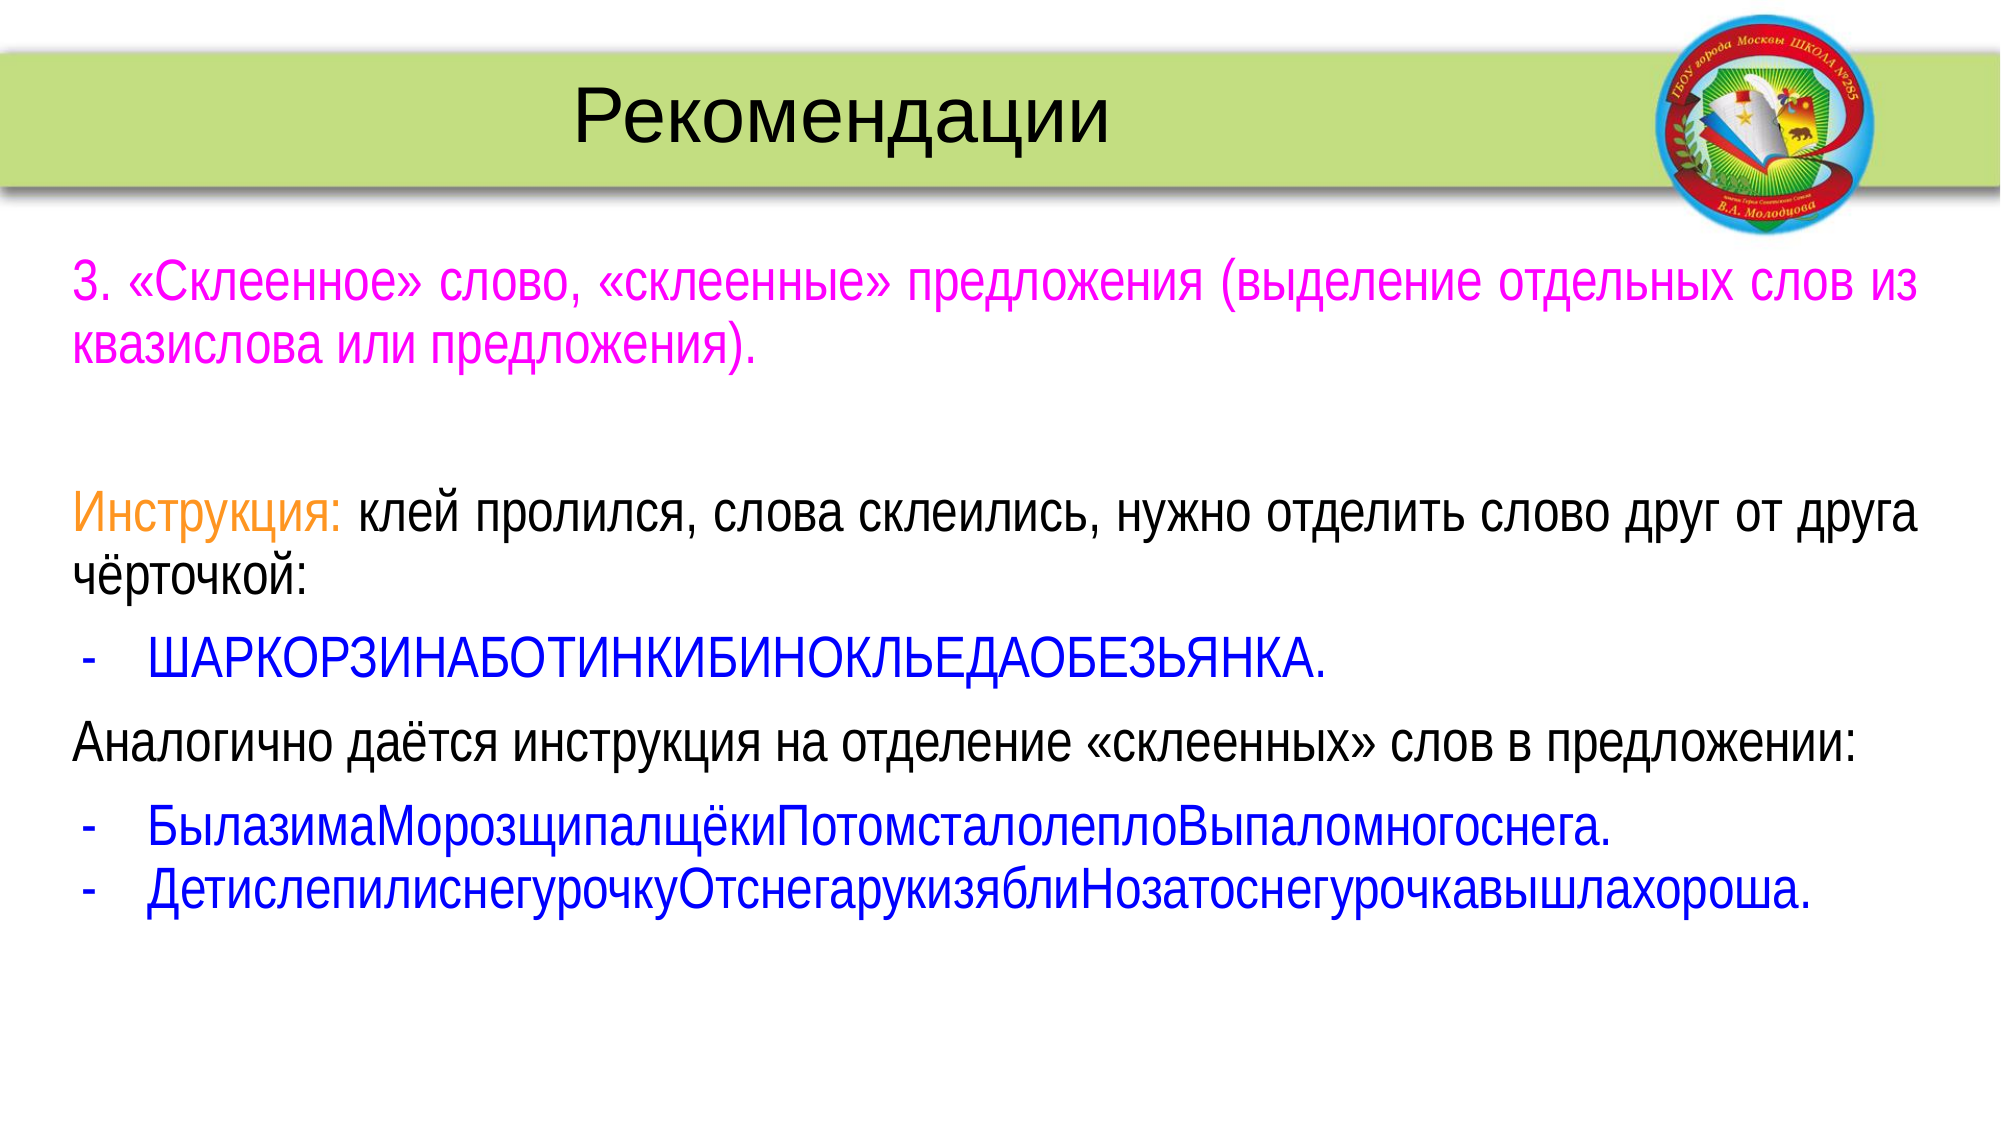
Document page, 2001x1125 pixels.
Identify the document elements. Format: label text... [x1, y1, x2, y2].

picture [0, 0, 2001, 1125]
list 3. «Склеенное» слово, «склеенные» предложения (выделение отдельных слов из квазислова или предложения). Инструкция: клей пролился, слова склеились, нужно отделить слово друг от друга чёрточкой: ШАРКОРЗИНАБОТИНКИБИНОКЛЬЕДАОБЕЗЬЯНКА. Аналогично даётся инструкция на отделение «склеенных» слов в предложении: БылазимаМорозщипалщёкиПотомсталолеплоВыпаломногоснега. ДетислепилиснегурочкуОтснегарукизяблиНозатоснегурочкавышлахороша. [57, 242, 1935, 1067]
title Рекомендации [53, 52, 1632, 182]
